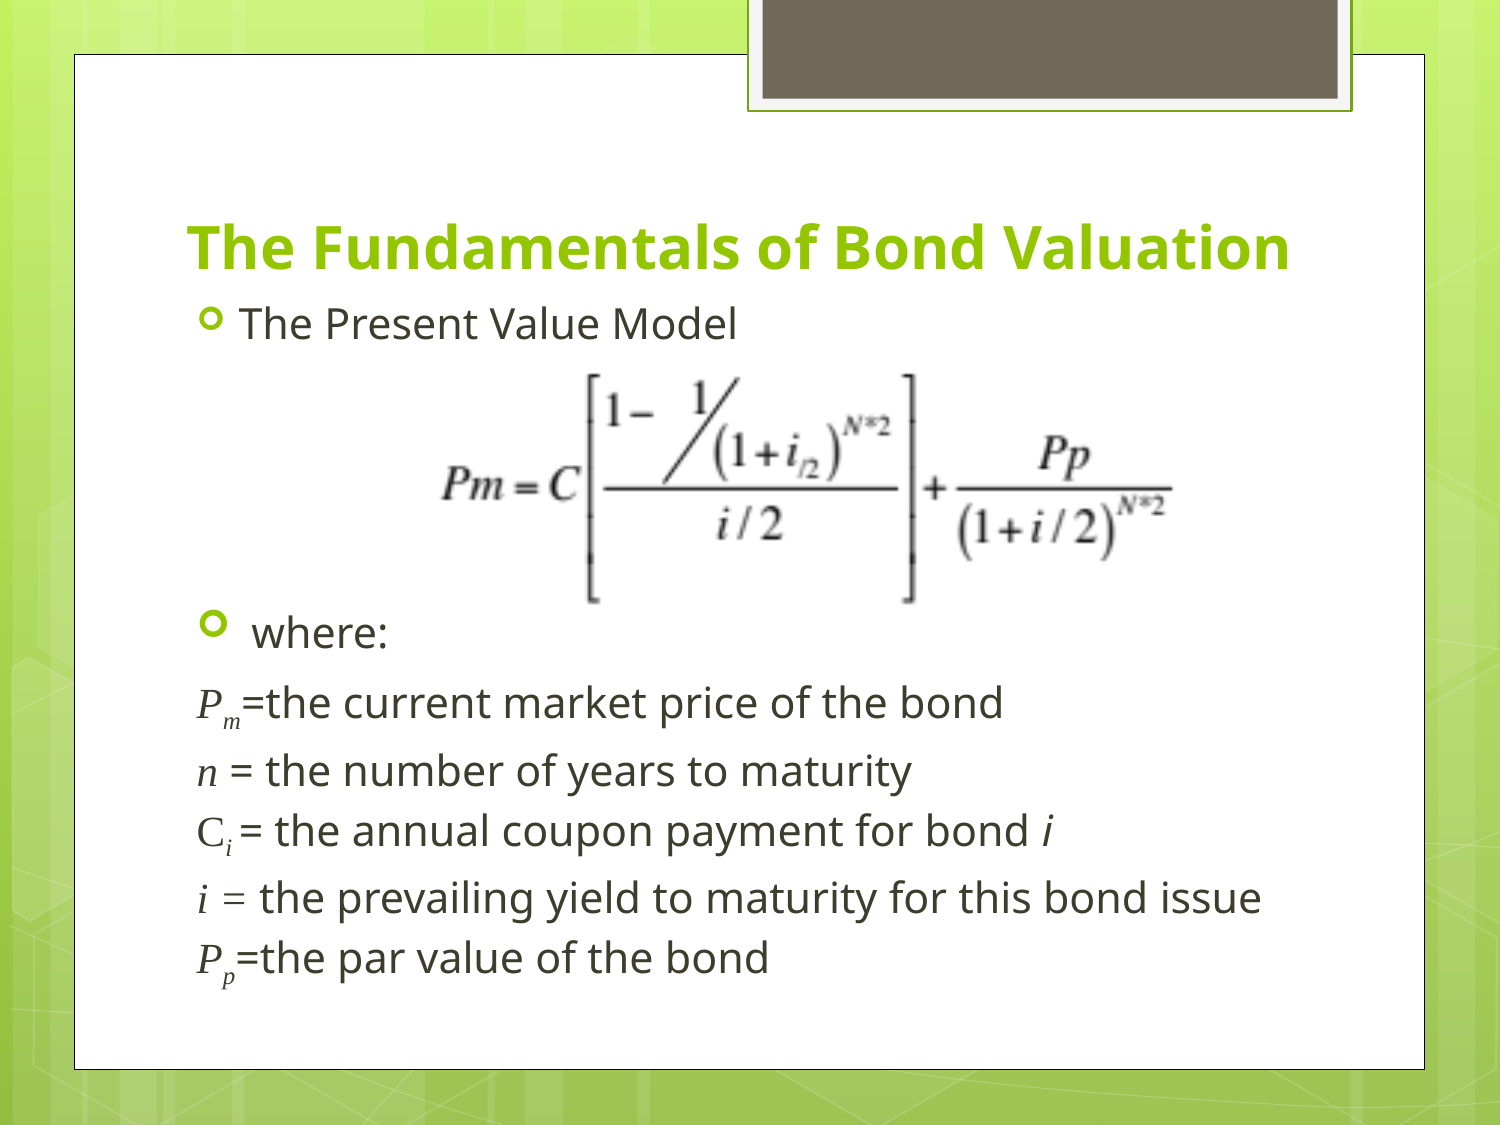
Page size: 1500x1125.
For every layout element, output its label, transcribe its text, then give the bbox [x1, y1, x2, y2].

title The Fundamentals of Bond Valuation [171, 168, 1324, 290]
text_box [433, 366, 1179, 608]
list The Present Value Model where: Pm=the current market price of the bond n = the number of years to maturity Ci = the annual coupon payment for bond i i = the prevailing yield to maturity for this bond issue Pp=the par value of the bond [171, 289, 1283, 1055]
